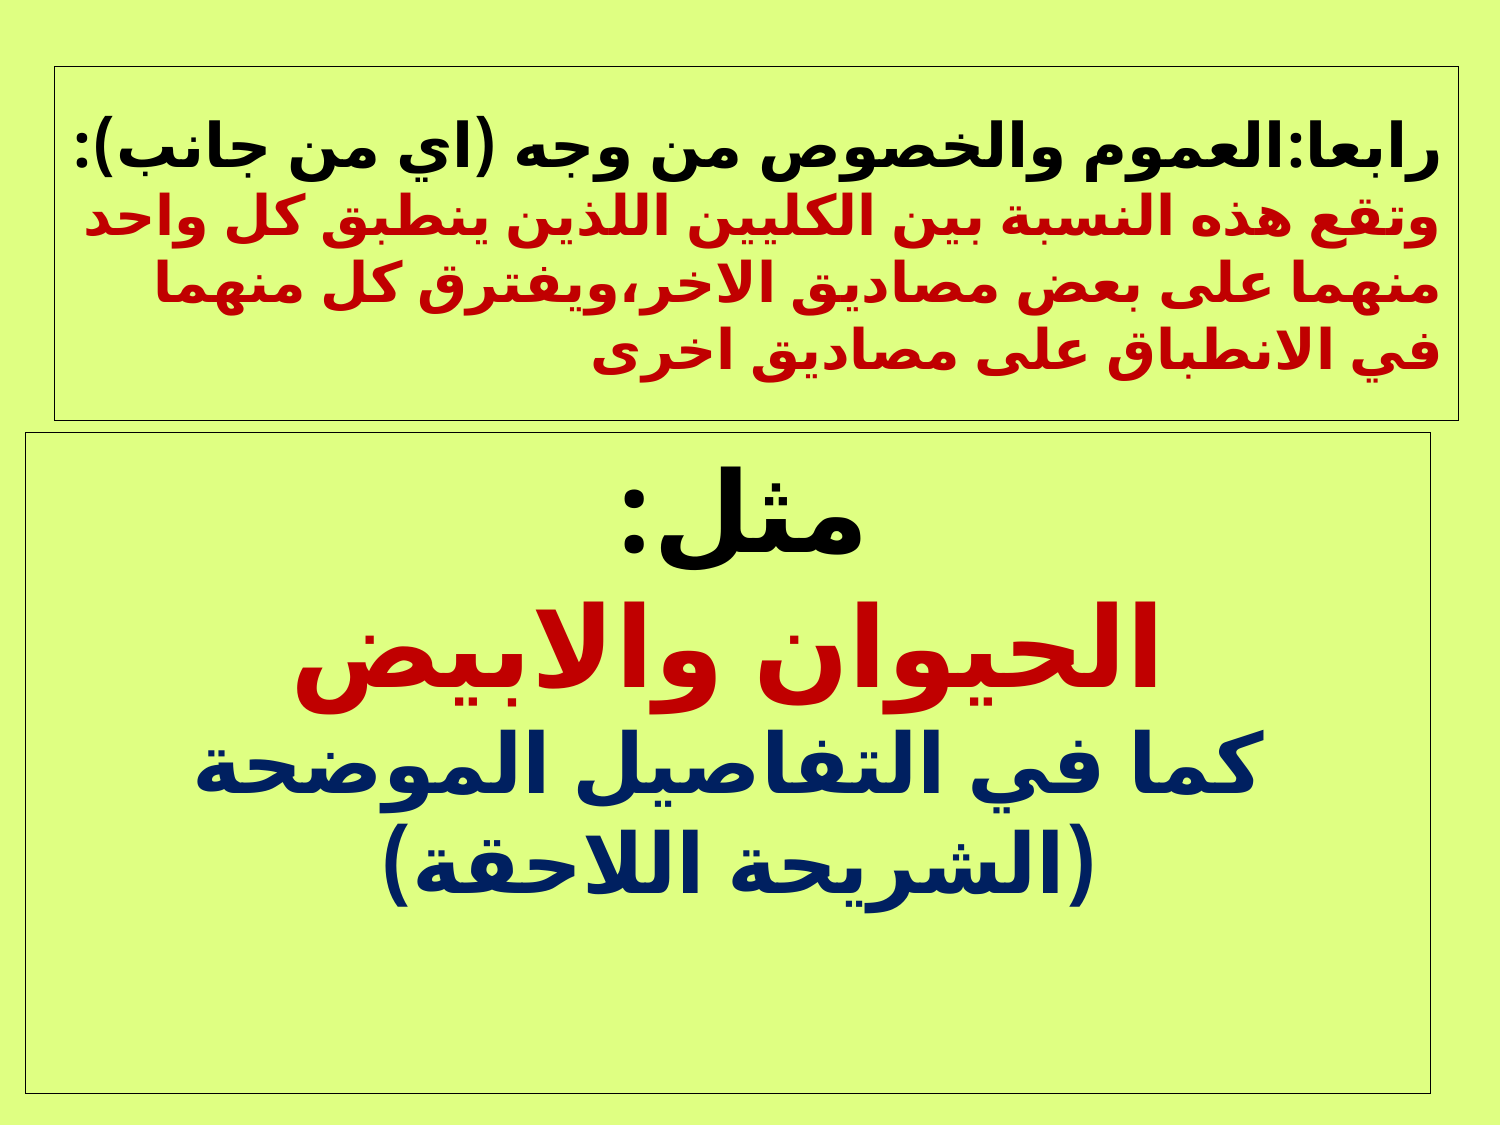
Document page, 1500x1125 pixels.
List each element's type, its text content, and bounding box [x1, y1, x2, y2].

title رابعا:العموم والخصوص من وجه (اي من جانب): وتقع هذه النسبة بين الكليين اللذين ينطبق كل واحد منهما على بعض مصاديق الاخر،ويفترق كل منهما في الانطباق على مصاديق اخرى [54, 66, 1459, 421]
text_box مثل: الحيوان والابيض كما في التفاصيل الموضحة (الشريحة اللاحقة) [25, 432, 1431, 1094]
